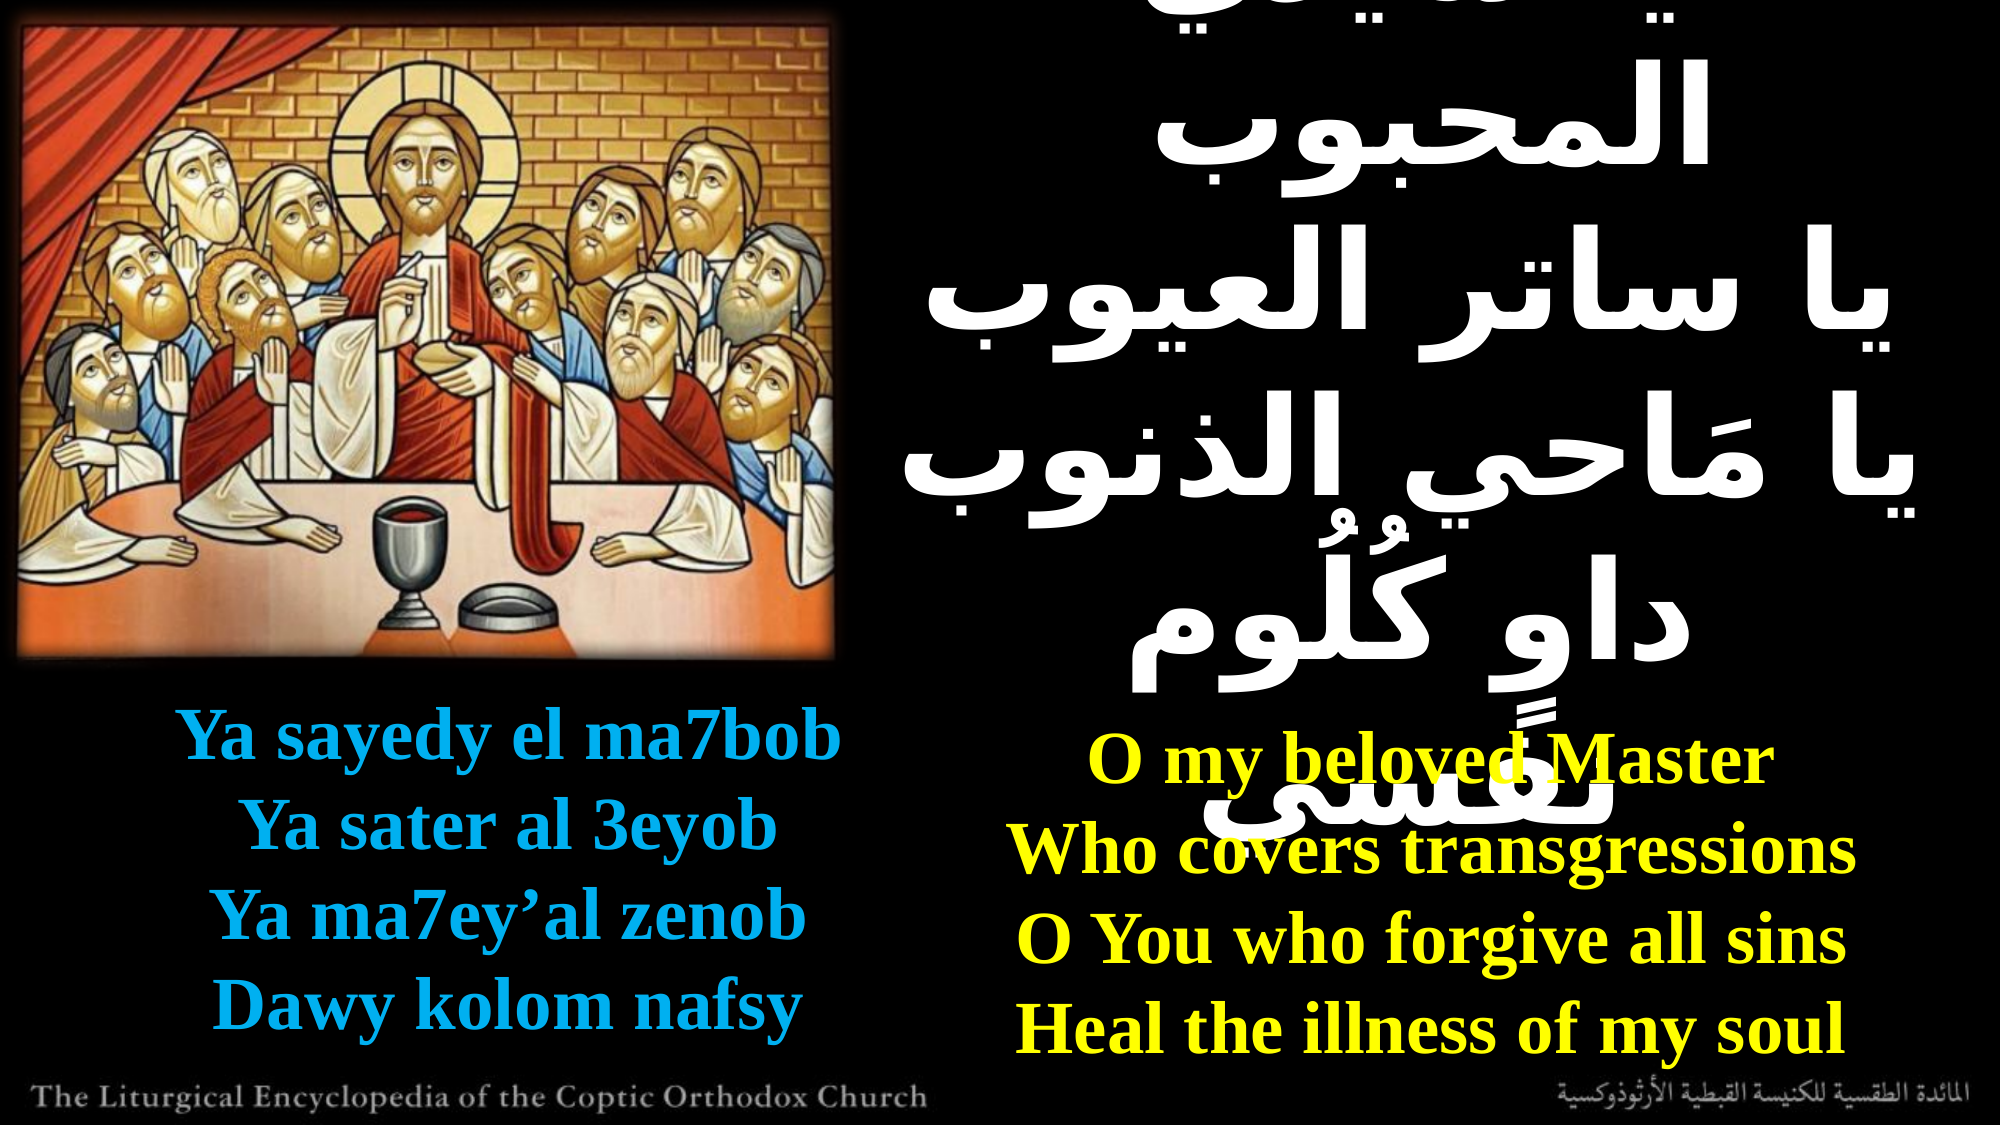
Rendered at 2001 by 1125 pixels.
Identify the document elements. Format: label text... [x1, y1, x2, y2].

text_box O my beloved Master Who covers transgressions O You who forgive all sins Heal the illness of my soul [894, 700, 1968, 1062]
text_box Ya sayedy el ma7bob Ya sater al 3eyob Ya ma7ey’al zenob Dawy kolom nafsy [17, 677, 1000, 1039]
picture [0, 0, 2000, 1125]
text_box يا سيدي المحبوب يا ساتر العيوب يا مَاحي الذنوب داوٍ كُلُوم نفسي [874, 0, 1948, 700]
